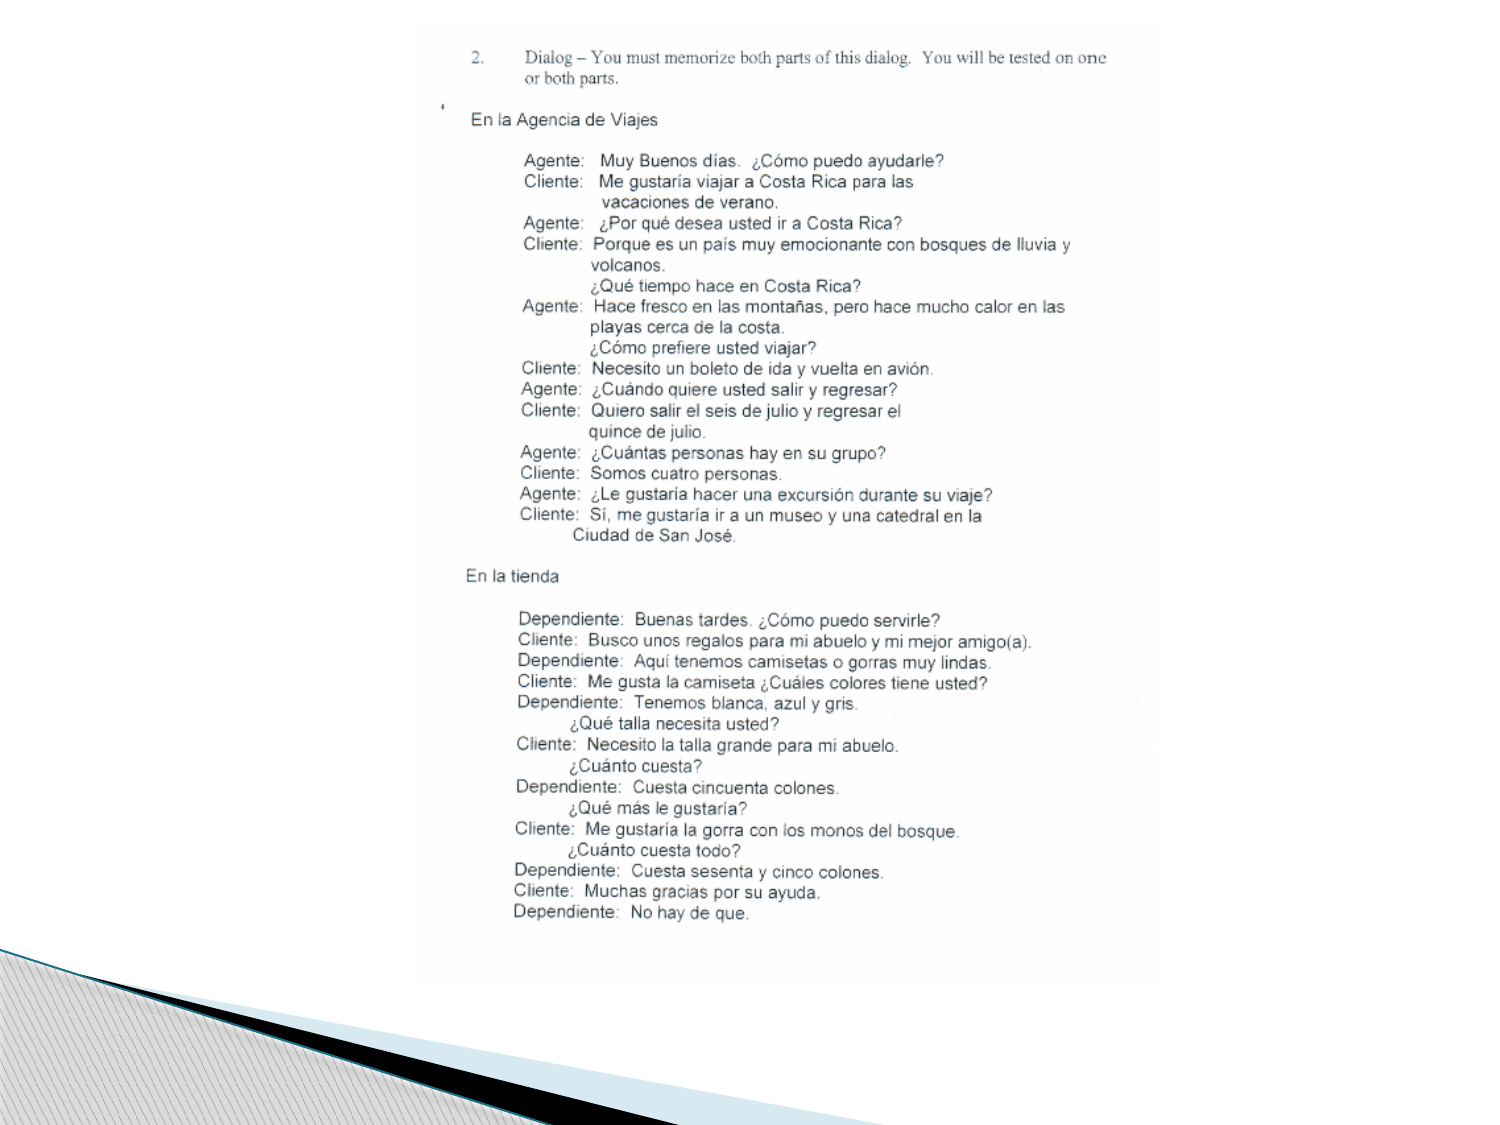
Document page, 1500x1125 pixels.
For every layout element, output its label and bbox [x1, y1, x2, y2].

picture [412, 24, 1157, 988]
